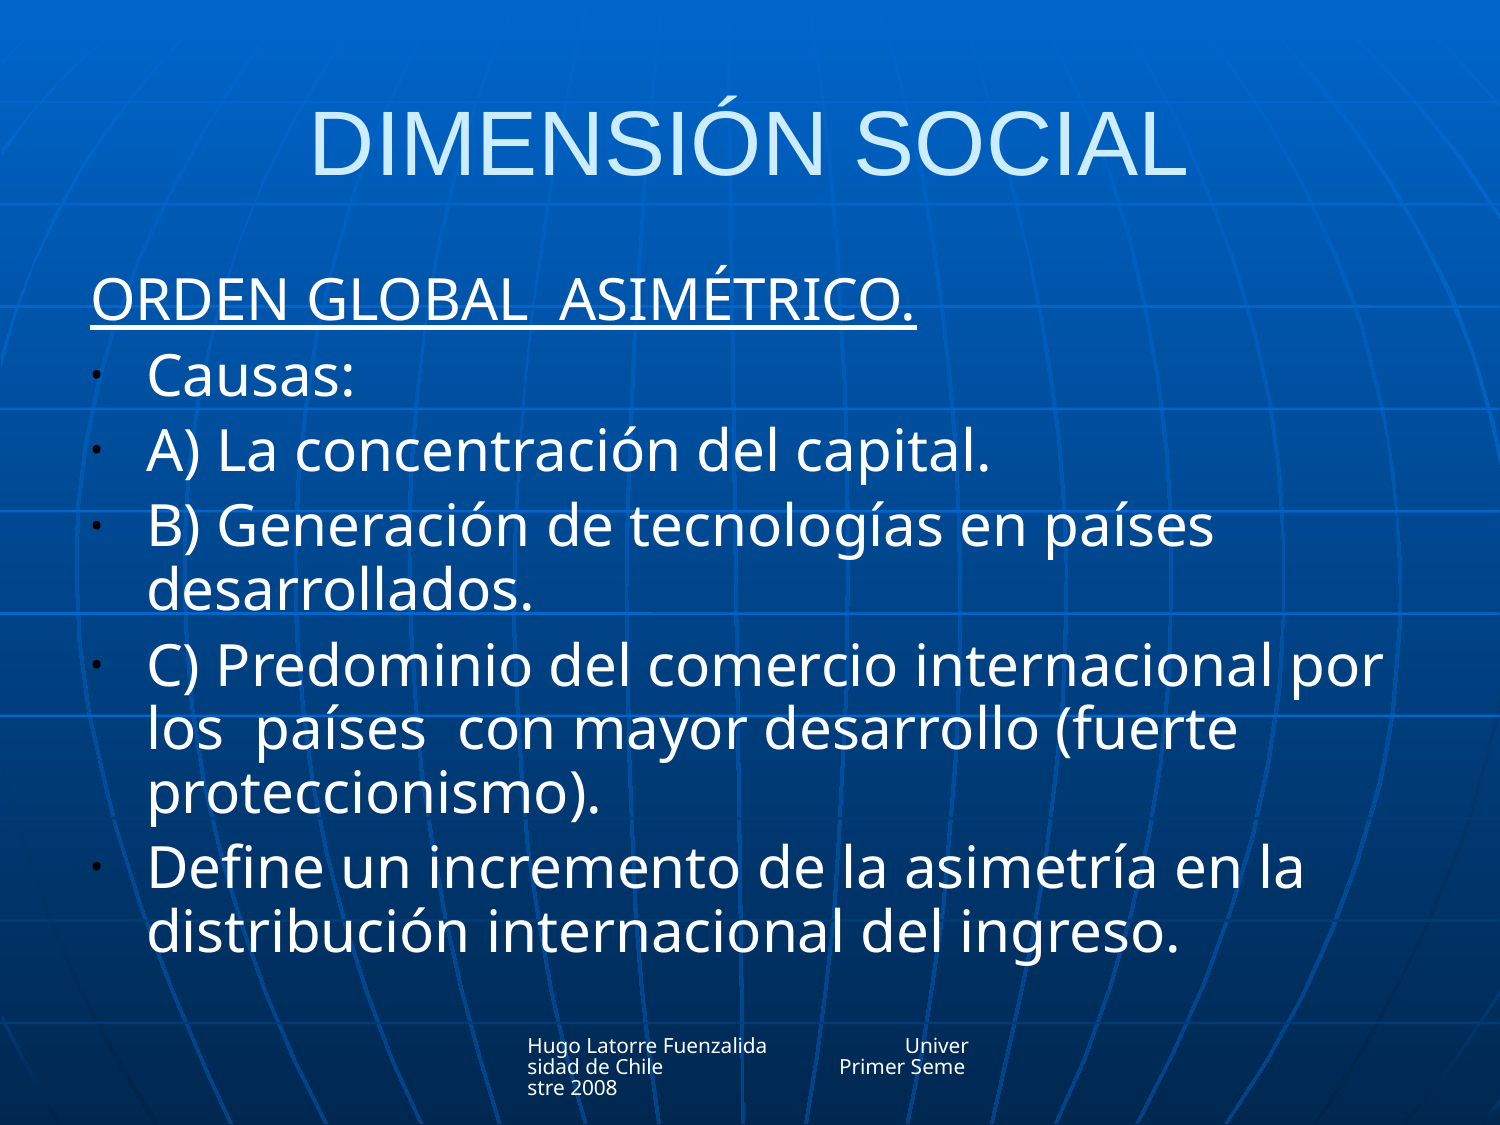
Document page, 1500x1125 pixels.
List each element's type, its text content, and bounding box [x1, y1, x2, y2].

list ORDEN GLOBAL ASIMÉTRICO. Causas: A) La concentración del capital. B) Generación de tecnologías en países desarrollados. C) Predominio del comercio internacional por los países con mayor desarrollo (fuerte proteccionismo). Define un incremento de la asimetría en la distribución internacional del ingreso. [74, 262, 1426, 1006]
title DIMENSIÓN SOCIAL [74, 45, 1426, 233]
footer Hugo Latorre Fuenzalida Universidad de Chile Primer Semestre 2008 [512, 1024, 988, 1101]
